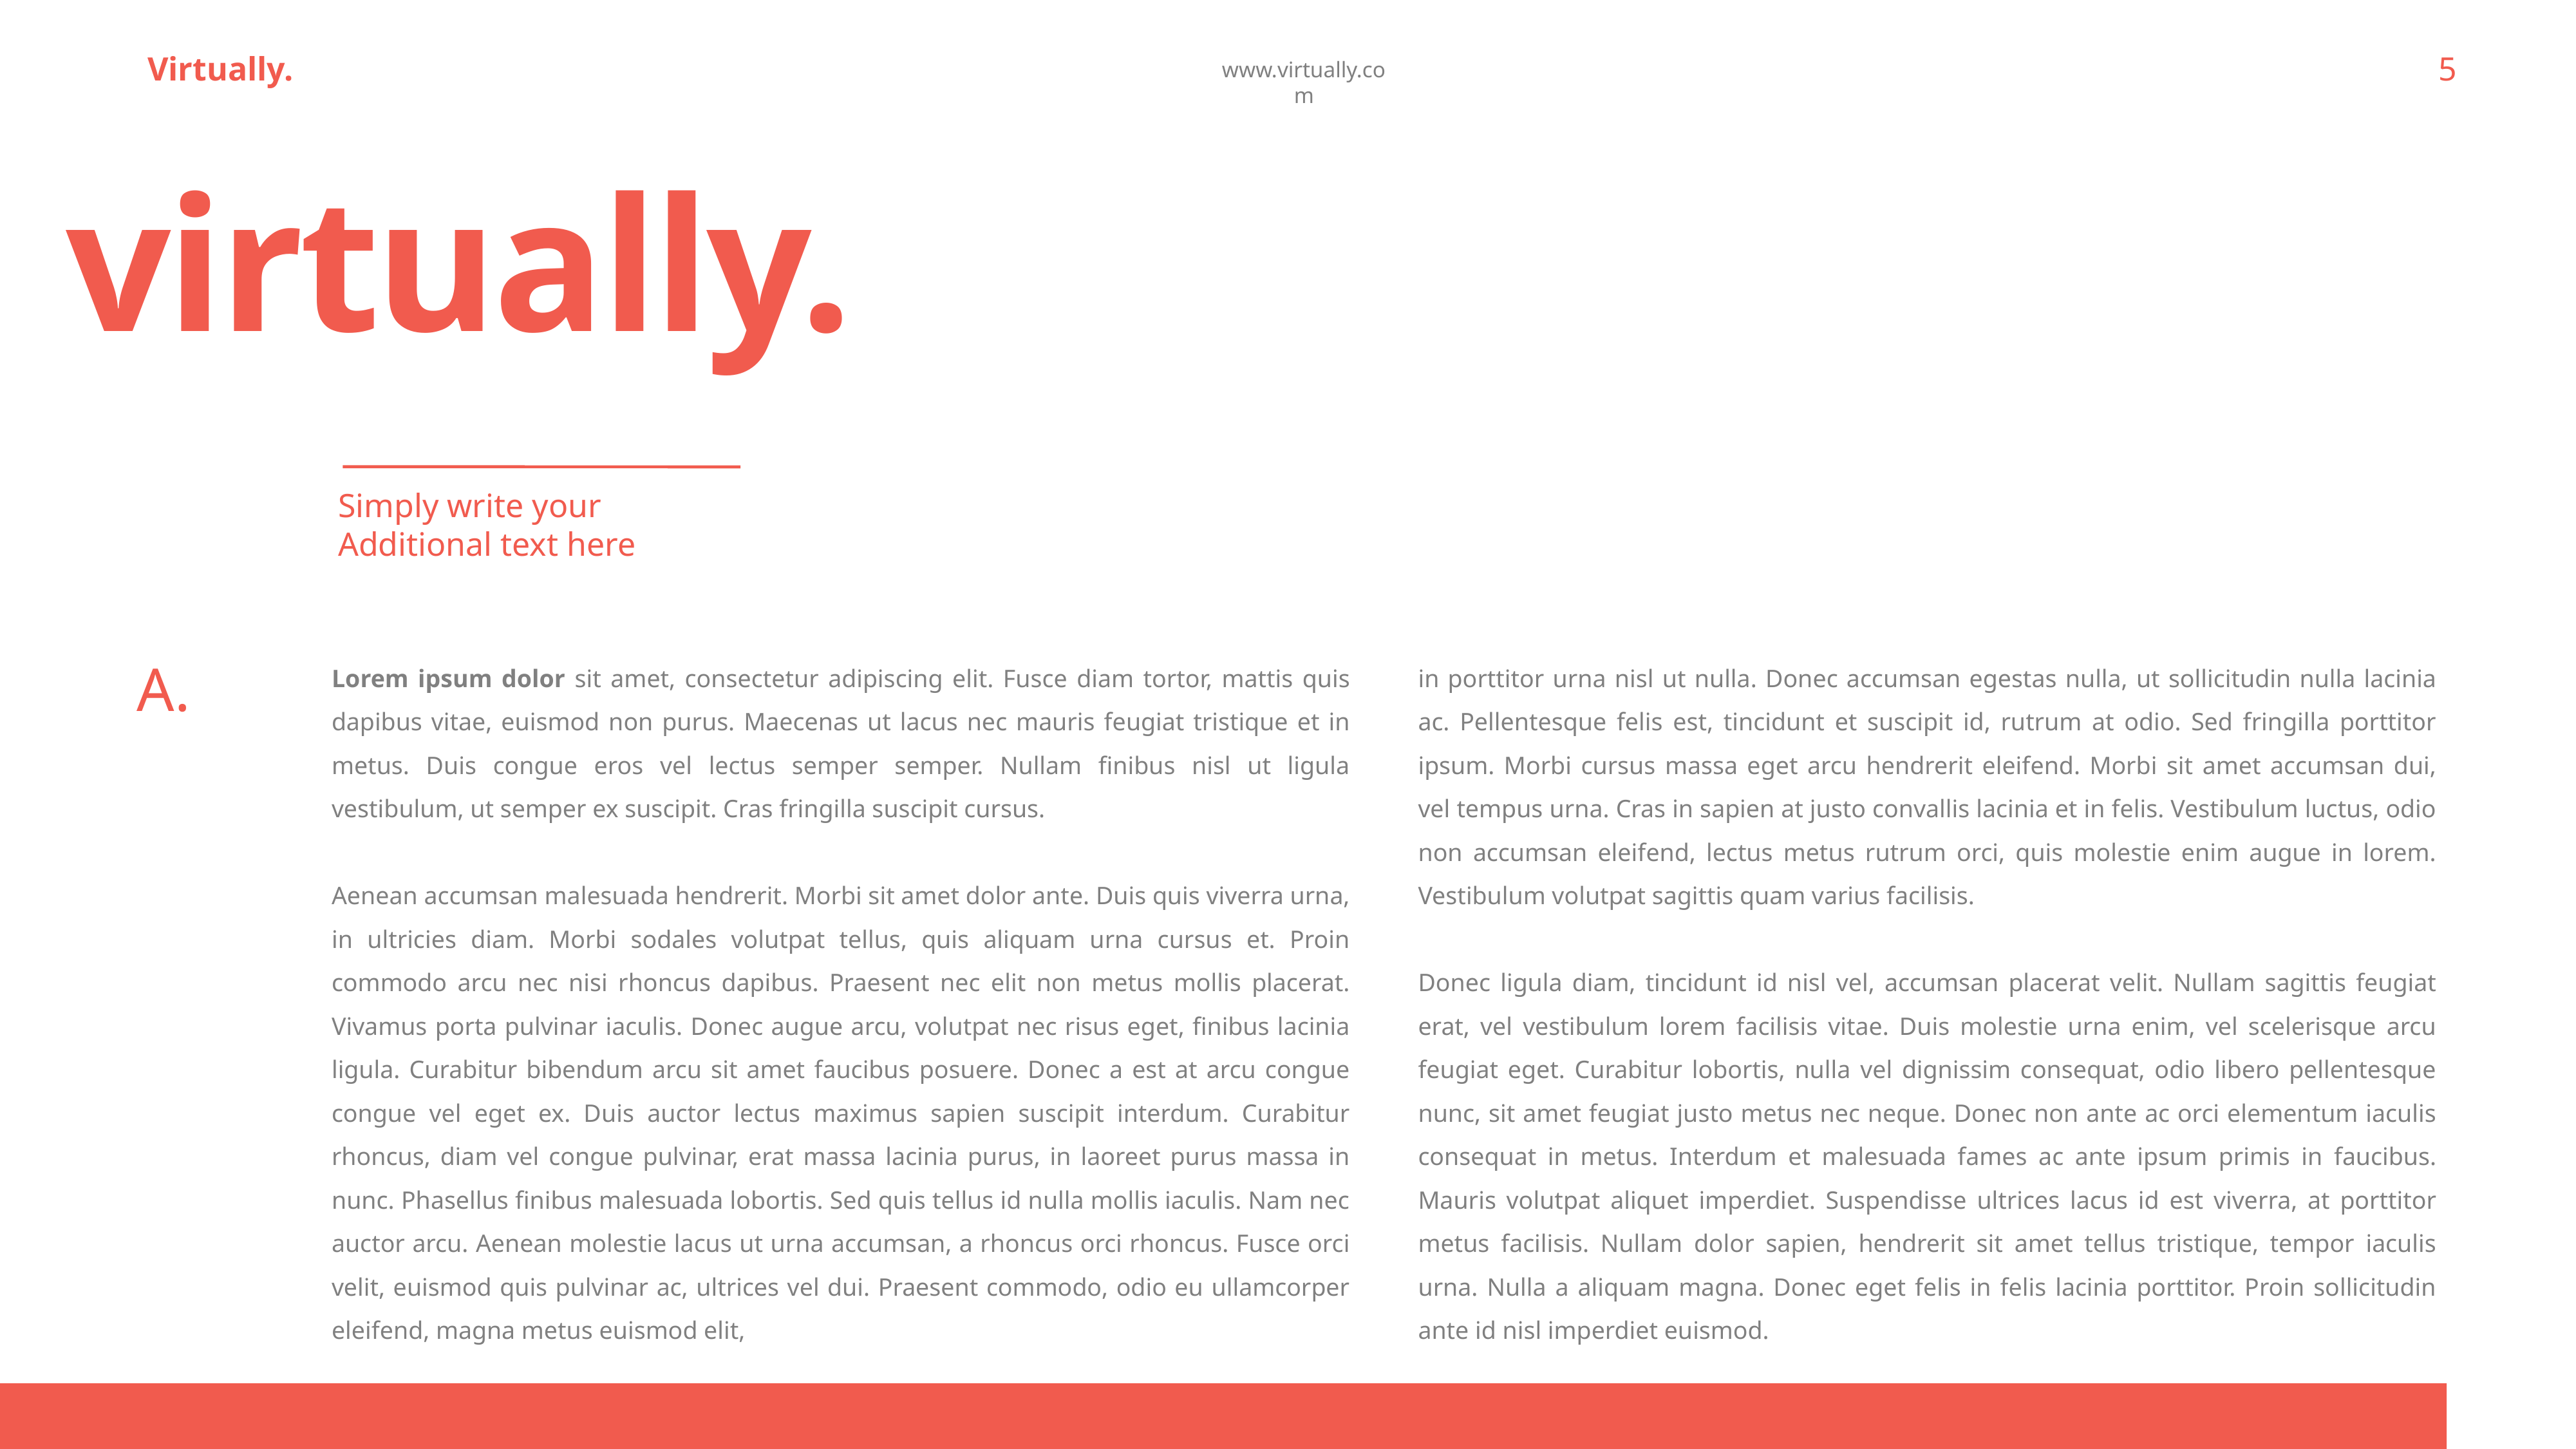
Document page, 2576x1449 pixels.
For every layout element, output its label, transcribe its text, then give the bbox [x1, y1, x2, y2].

text_box Simply write your Additional text here [338, 485, 797, 563]
text_box Virtually. [147, 48, 294, 87]
text_box A. [136, 652, 194, 723]
text_box www.virtually.com [1203, 51, 1405, 113]
text_box 5 [2438, 48, 2458, 87]
text_box [0, 1383, 2447, 1449]
text_box virtually. [66, 146, 854, 368]
text_box Lorem ipsum dolor sit amet, consectetur adipiscing elit. Fusce diam tortor, mattis quis dapibus vitae, euismod non purus. Maecenas ut lacus nec mauris feugiat tristique et in metus. Duis congue eros vel lectus semper semper. Nullam finibus nisl ut ligula vestibulum, ut semper ex suscipit. Cras fringilla suscipit cursus. Aenean accumsan malesuada hendrerit. Morbi sit amet dolor ante. Duis quis viverra urna, in ultricies diam. Morbi sodales volutpat tellus, quis aliquam urna cursus et. Proin commodo arcu nec nisi rhoncus dapibus. Praesent nec elit non metus mollis placerat. Vivamus porta pulvinar iaculis. Donec augue arcu, volutpat nec risus eget, finibus lacinia ligula. Curabitur bibendum arcu sit amet faucibus posuere. Donec a est at arcu congue congue vel eget ex. Duis auctor lectus maximus sapien suscipit interdum. Curabitur rhoncus, diam vel congue pulvinar, erat massa lacinia purus, in laoreet purus massa in nunc. Phasellus finibus malesuada lobortis. Sed quis tellus id nulla mollis iaculis. Nam nec auctor arcu. Aenean molestie lacus ut urna accumsan, a rhoncus orci rhoncus. Fusce orci velit, euismod quis pulvinar ac, ultrices vel dui. Praesent commodo, odio eu ullamcorper eleifend, magna metus euismod elit, [322, 643, 1360, 1312]
text_box in porttitor urna nisl ut nulla. Donec accumsan egestas nulla, ut sollicitudin nulla lacinia ac. Pellentesque felis est, tincidunt et suscipit id, rutrum at odio. Sed fringilla porttitor ipsum. Morbi cursus massa eget arcu hendrerit eleifend. Morbi sit amet accumsan dui, vel tempus urna. Cras in sapien at justo convallis lacinia et in felis. Vestibulum luctus, odio non accumsan eleifend, lectus metus rutrum orci, quis molestie enim augue in lorem. Vestibulum volutpat sagittis quam varius facilisis. Donec ligula diam, tincidunt id nisl vel, accumsan placerat velit. Nullam sagittis feugiat erat, vel vestibulum lorem facilisis vitae. Duis molestie urna enim, vel scelerisque arcu feugiat eget. Curabitur lobortis, nulla vel dignissim consequat, odio libero pellentesque nunc, sit amet feugiat justo metus nec neque. Donec non ante ac orci elementum iaculis consequat in metus. Interdum et malesuada fames ac ante ipsum primis in faucibus. Mauris volutpat aliquet imperdiet. Suspendisse ultrices lacus id est viverra, at porttitor metus facilisis. Nullam dolor sapien, hendrerit sit amet tellus tristique, tempor iaculis urna. Nulla a aliquam magna. Donec eget felis in felis lacinia porttitor. Proin sollicitudin ante id nisl imperdiet euismod. [1408, 643, 2447, 1312]
